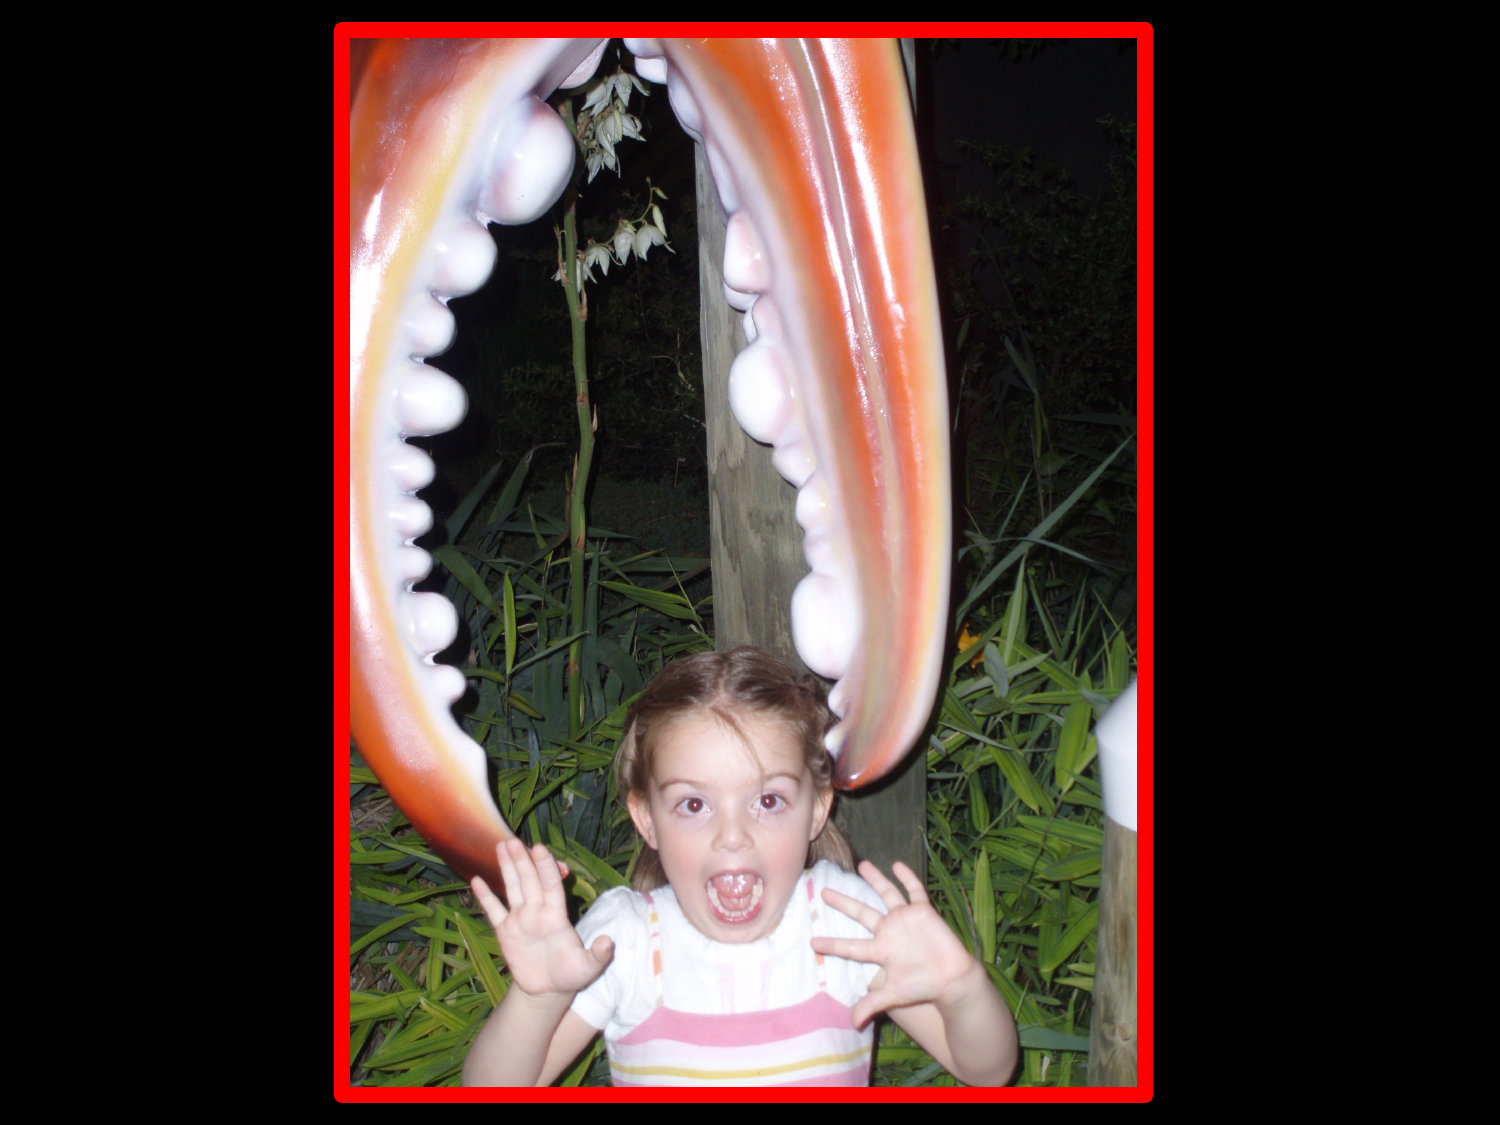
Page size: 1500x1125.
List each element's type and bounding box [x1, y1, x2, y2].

list [349, 37, 1138, 1088]
